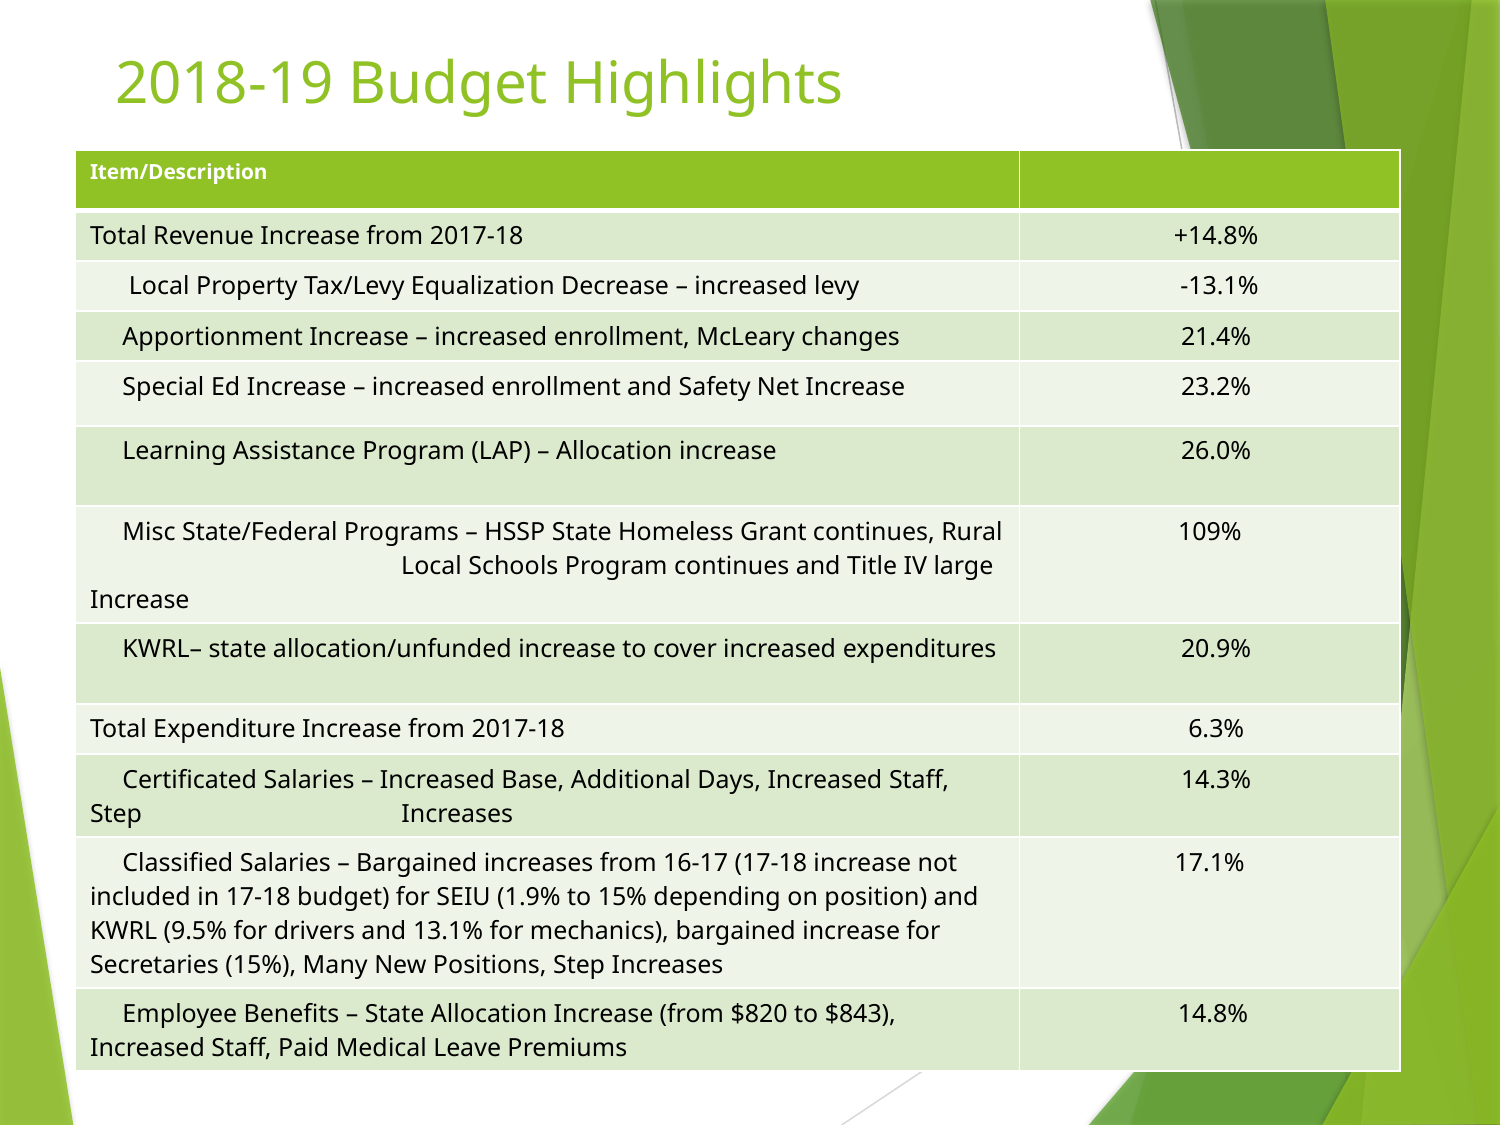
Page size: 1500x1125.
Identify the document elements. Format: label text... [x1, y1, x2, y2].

table_cell Misc State/Federal Programs – HSSP State Homeless Grant continues, Rural Local Schools Program continues and Title IV large Increase [76, 507, 1019, 622]
table_cell 109% [1020, 507, 1399, 622]
table_cell Learning Assistance Program (LAP) – Allocation increase [76, 427, 1019, 505]
table_cell Local Property Tax/Levy Equalization Decrease – increased levy [76, 262, 1019, 310]
table_cell 26.0% [1020, 427, 1399, 505]
table_cell Total Revenue Increase from 2017-18 [76, 213, 1019, 260]
table_cell +14.8% [1020, 213, 1399, 260]
table_header Item/Description [76, 151, 1019, 208]
table_cell 17.1% [1020, 838, 1399, 987]
table_cell 21.4% [1020, 312, 1399, 360]
table_header [1020, 151, 1399, 208]
table_cell -13.1% [1020, 262, 1399, 310]
table_cell Apportionment Increase – increased enrollment, McLeary changes [76, 312, 1019, 360]
table_cell 14.3% [1020, 755, 1399, 836]
table_cell Employee Benefits – State Allocation Increase (from $820 to $843), Increased Staff, Paid Medical Leave Premiums [76, 989, 1019, 1070]
table_cell 23.2% [1020, 362, 1399, 425]
title 2018-19 Budget Highlights [100, 37, 1438, 125]
table_cell Classified Salaries – Bargained increases from 16-17 (17-18 increase not included in 17-18 budget) for SEIU (1.9% to 15% depending on position) and KWRL (9.5% for drivers and 13.1% for mechanics), bargained increase for Secretaries (15%), Many New Positions, Step Increases [76, 838, 1019, 987]
table_cell 20.9% [1020, 624, 1399, 703]
table_cell Total Expenditure Increase from 2017-18 [76, 705, 1019, 753]
table_cell 14.8% [1020, 989, 1399, 1070]
table_cell 6.3% [1020, 705, 1399, 753]
table_cell KWRL– state allocation/unfunded increase to cover increased expenditures [76, 624, 1019, 703]
table_cell Special Ed Increase – increased enrollment and Safety Net Increase [76, 362, 1019, 425]
table_cell Certificated Salaries – Increased Base, Additional Days, Increased Staff, Step Increases [76, 755, 1019, 836]
